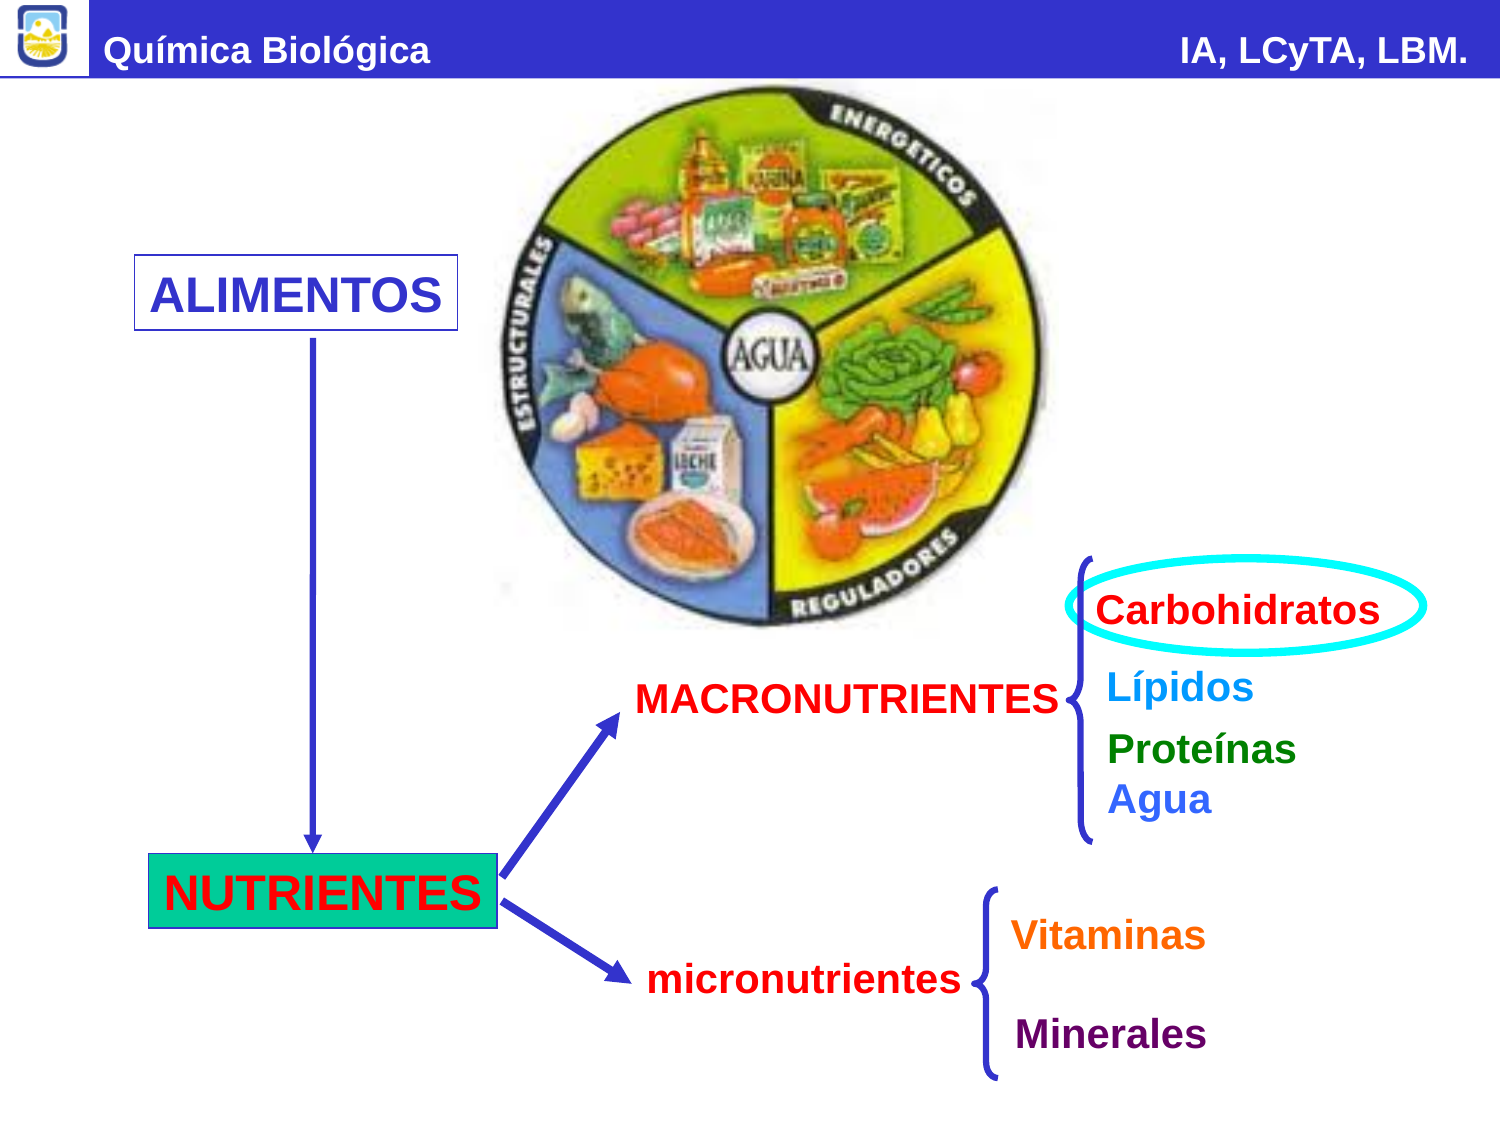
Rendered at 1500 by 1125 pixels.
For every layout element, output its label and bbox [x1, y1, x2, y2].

text_box [147, 647, 496, 931]
text_box [501, 557, 1424, 1079]
text_box [0, 0, 1500, 83]
text_box [132, 91, 1060, 640]
